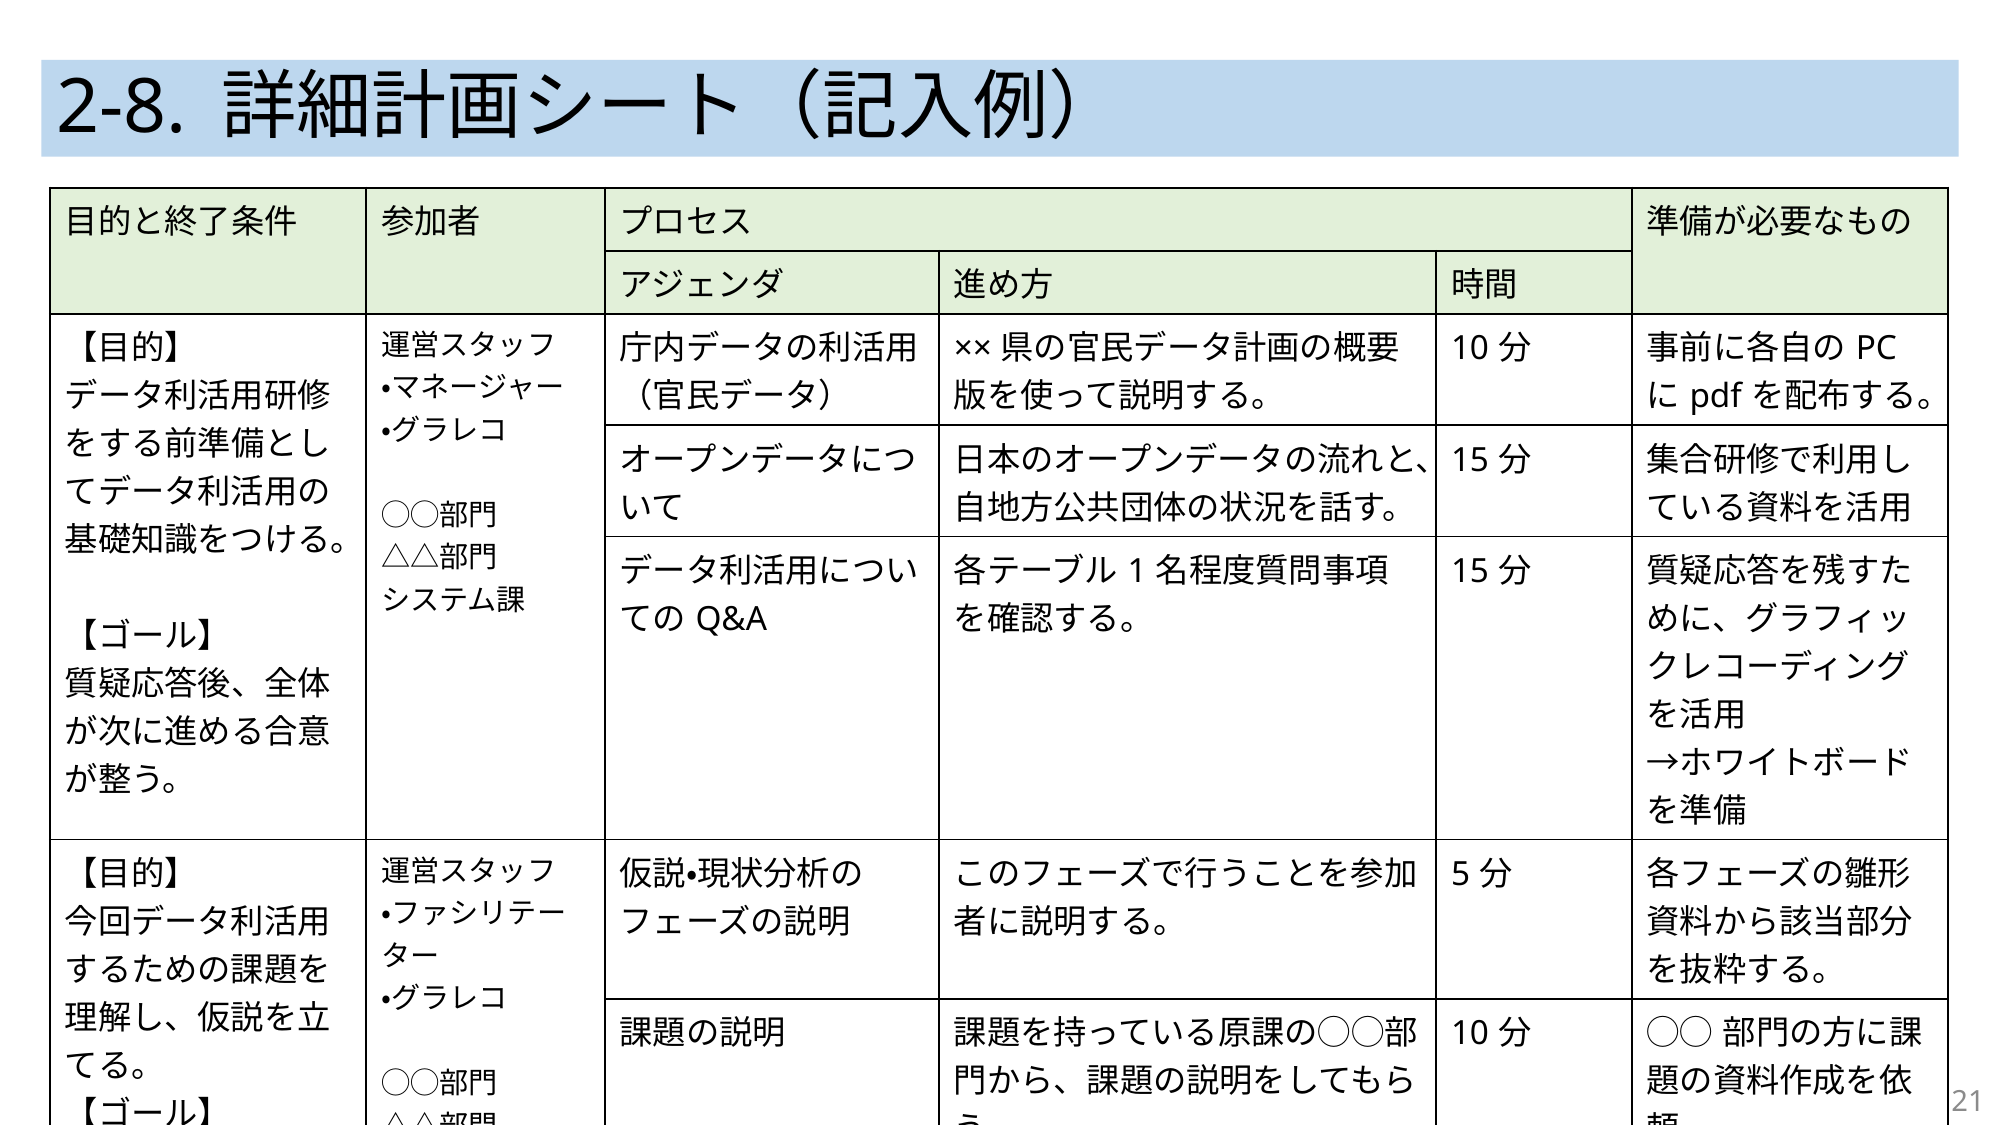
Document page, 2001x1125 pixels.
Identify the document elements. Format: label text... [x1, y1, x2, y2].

table_cell 時間 [1437, 252, 1631, 313]
table_cell 課題の説明 [606, 1000, 938, 1125]
title 2-8. 詳細計画シート（記入例） [41, 59, 1959, 157]
table_cell 15分 [1437, 537, 1631, 839]
table_cell オープンデータについて [606, 426, 938, 536]
table_cell 集合研修で利用している資料を活用 [1633, 426, 1947, 536]
table_cell 【目的】 データ利活用研修をする前準備としてデータ利活用の基礎知識をつける。 【ゴール】 質疑応答後、全体が次に進める合意が整う。 [51, 315, 365, 839]
table_cell ◯◯部門の方に課題の資料作成を依頼 [1633, 1000, 1947, 1071]
table_header 準備が必要なもの [1633, 189, 1947, 313]
table_cell このフェーズで行うことを参加者に説明する。 [940, 840, 1435, 998]
table_cell 15分 [1437, 426, 1631, 536]
table_cell 日本のオープンデータの流れと、自地方公共団体の状況を話す。 [940, 426, 1435, 536]
table_cell データ利活用についてのQ&A [606, 537, 938, 839]
table_cell アジェンダ [606, 252, 938, 313]
table_cell 【目的】 今回データ利活用するための課題を理解し、仮説を立てる。 【ゴール】 仮説を出し切る。 [51, 840, 365, 1125]
table_cell 10分 [1437, 1000, 1631, 1125]
table_cell 庁内データの利活用 （官民データ） [606, 315, 938, 424]
table_cell 10分 [1437, 315, 1631, 424]
table_cell 仮説・現状分析のフェーズの説明 [606, 840, 938, 998]
table_cell 5分 [1437, 840, 1631, 998]
table_cell 事前に各自のPCにpdfを配布する。 [1633, 315, 1947, 424]
slide_number 21 [1550, 1071, 2000, 1125]
table_cell 各フェーズの雛形資料から該当部分を抜粋する。 [1633, 840, 1947, 998]
table_header 目的と終了条件 [51, 189, 365, 313]
table_cell 進め方 [940, 252, 1435, 313]
table_header 参加者 [367, 189, 604, 313]
table_cell ××県の官民データ計画の概要版を使って説明する。 [940, 315, 1435, 424]
table_cell 運営スタッフ ・マネージャー ・グラレコ ◯◯部門 △△部門 システム課 [367, 315, 604, 839]
table_cell 各テーブル1名程度質問事項を確認する。 [940, 537, 1435, 839]
table_cell 質疑応答を残すために、グラフィックレコーディングを活用 →ホワイトボードを準備 [1633, 537, 1947, 839]
table_cell 運営スタッフ ・ファシリテーター ・グラレコ ◯◯部門 △△部門 システム課 [367, 840, 604, 1125]
table_cell 課題を持っている原課の◯◯部門から、課題の説明をしてもらう。 [940, 1000, 1435, 1125]
table_header プロセス [606, 189, 1631, 250]
